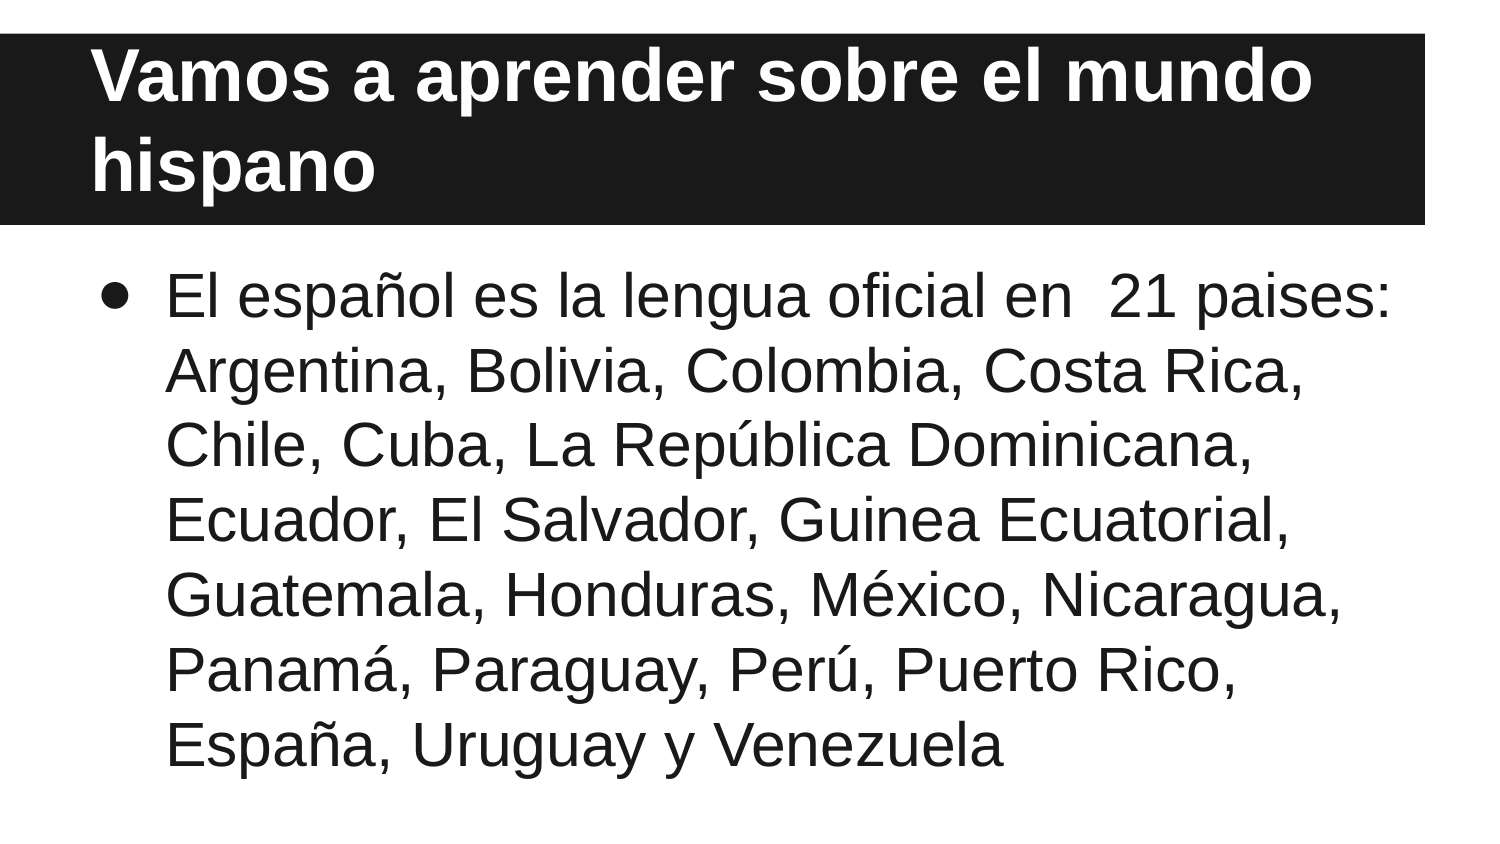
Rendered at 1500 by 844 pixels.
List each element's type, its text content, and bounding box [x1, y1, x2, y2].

list El español es la lengua oficial en 21 paises: Argentina, Bolivia, Colombia, Costa Rica, Chile, Cuba, La República Dominicana, Ecuador, El Salvador, Guinea Ecuatorial, Guatemala, Honduras, México, Nicaragua, Panamá, Paraguay, Perú, Puerto Rico, España, Uruguay y Venezuela [75, 239, 1425, 808]
title Vamos a aprender sobre el mundo hispano [75, 33, 1425, 221]
